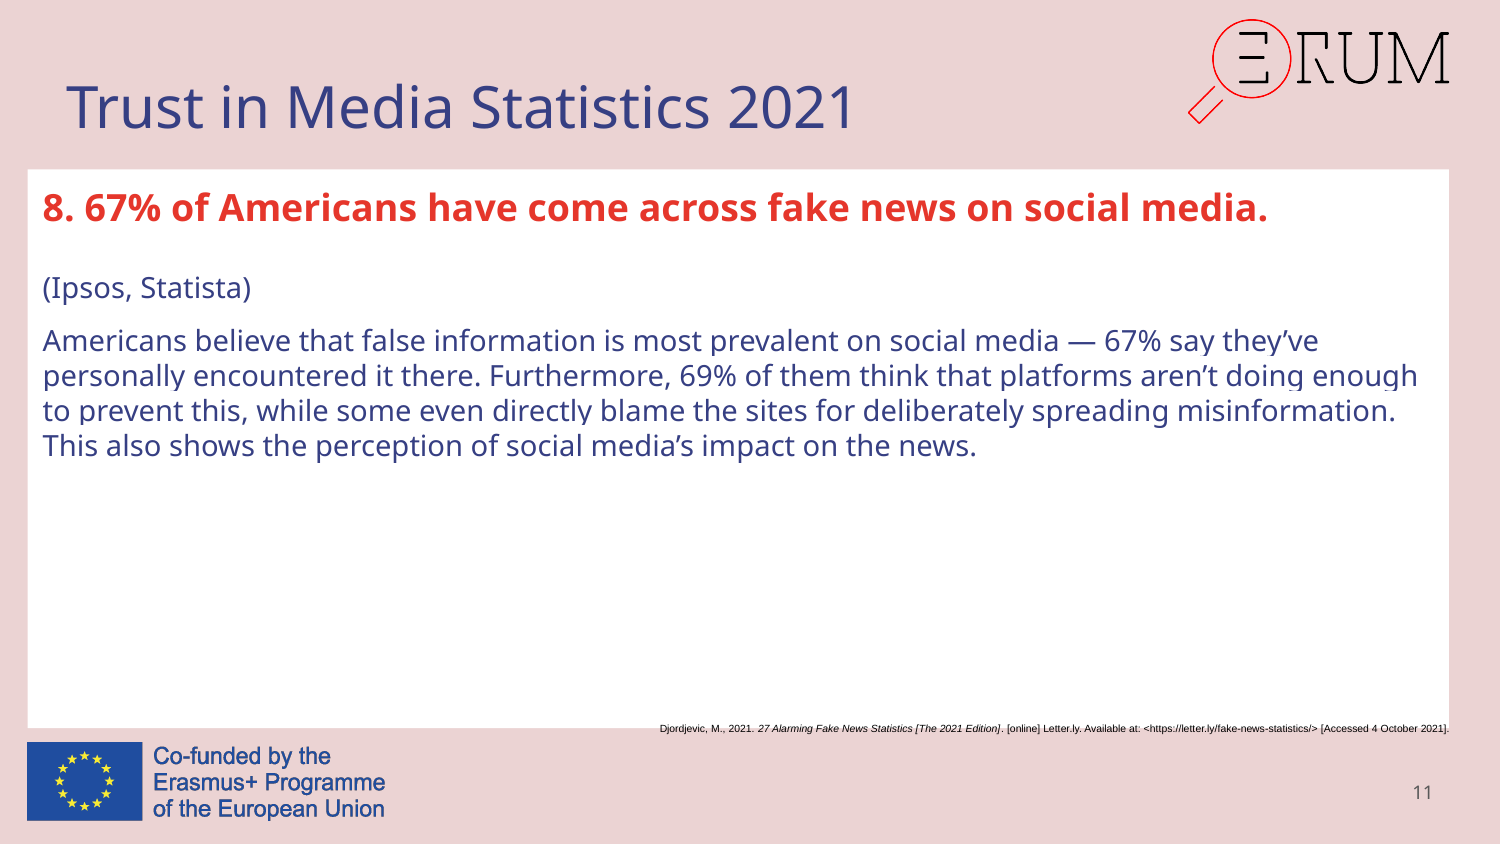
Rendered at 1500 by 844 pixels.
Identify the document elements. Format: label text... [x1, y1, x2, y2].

slide_number 11 [1358, 761, 1449, 826]
list 8. 67% of Americans have come across fake news on social media. (Ipsos, Statista) Americans believe that false information is most prevalent on social media — 67% say they’ve personally encountered it there. Furthermore, 69% of them think that platforms aren’t doing enough to prevent this, while some even directly blame the sites for deliberately spreading misinformation. This also shows the perception of social media’s impact on the news. [27, 169, 1449, 729]
text_box Djordjevic, M., 2021. 27 Alarming Fake News Statistics [The 2021 Edition]. [online] Letter.ly. Available at: <https://letter.ly/fake-news-statistics/> [Accessed 4 October 2021]. [625, 715, 1467, 741]
picture [27, 742, 385, 821]
title Trust in Media Statistics 2021 [51, 55, 1168, 150]
picture [1136, 0, 1500, 137]
